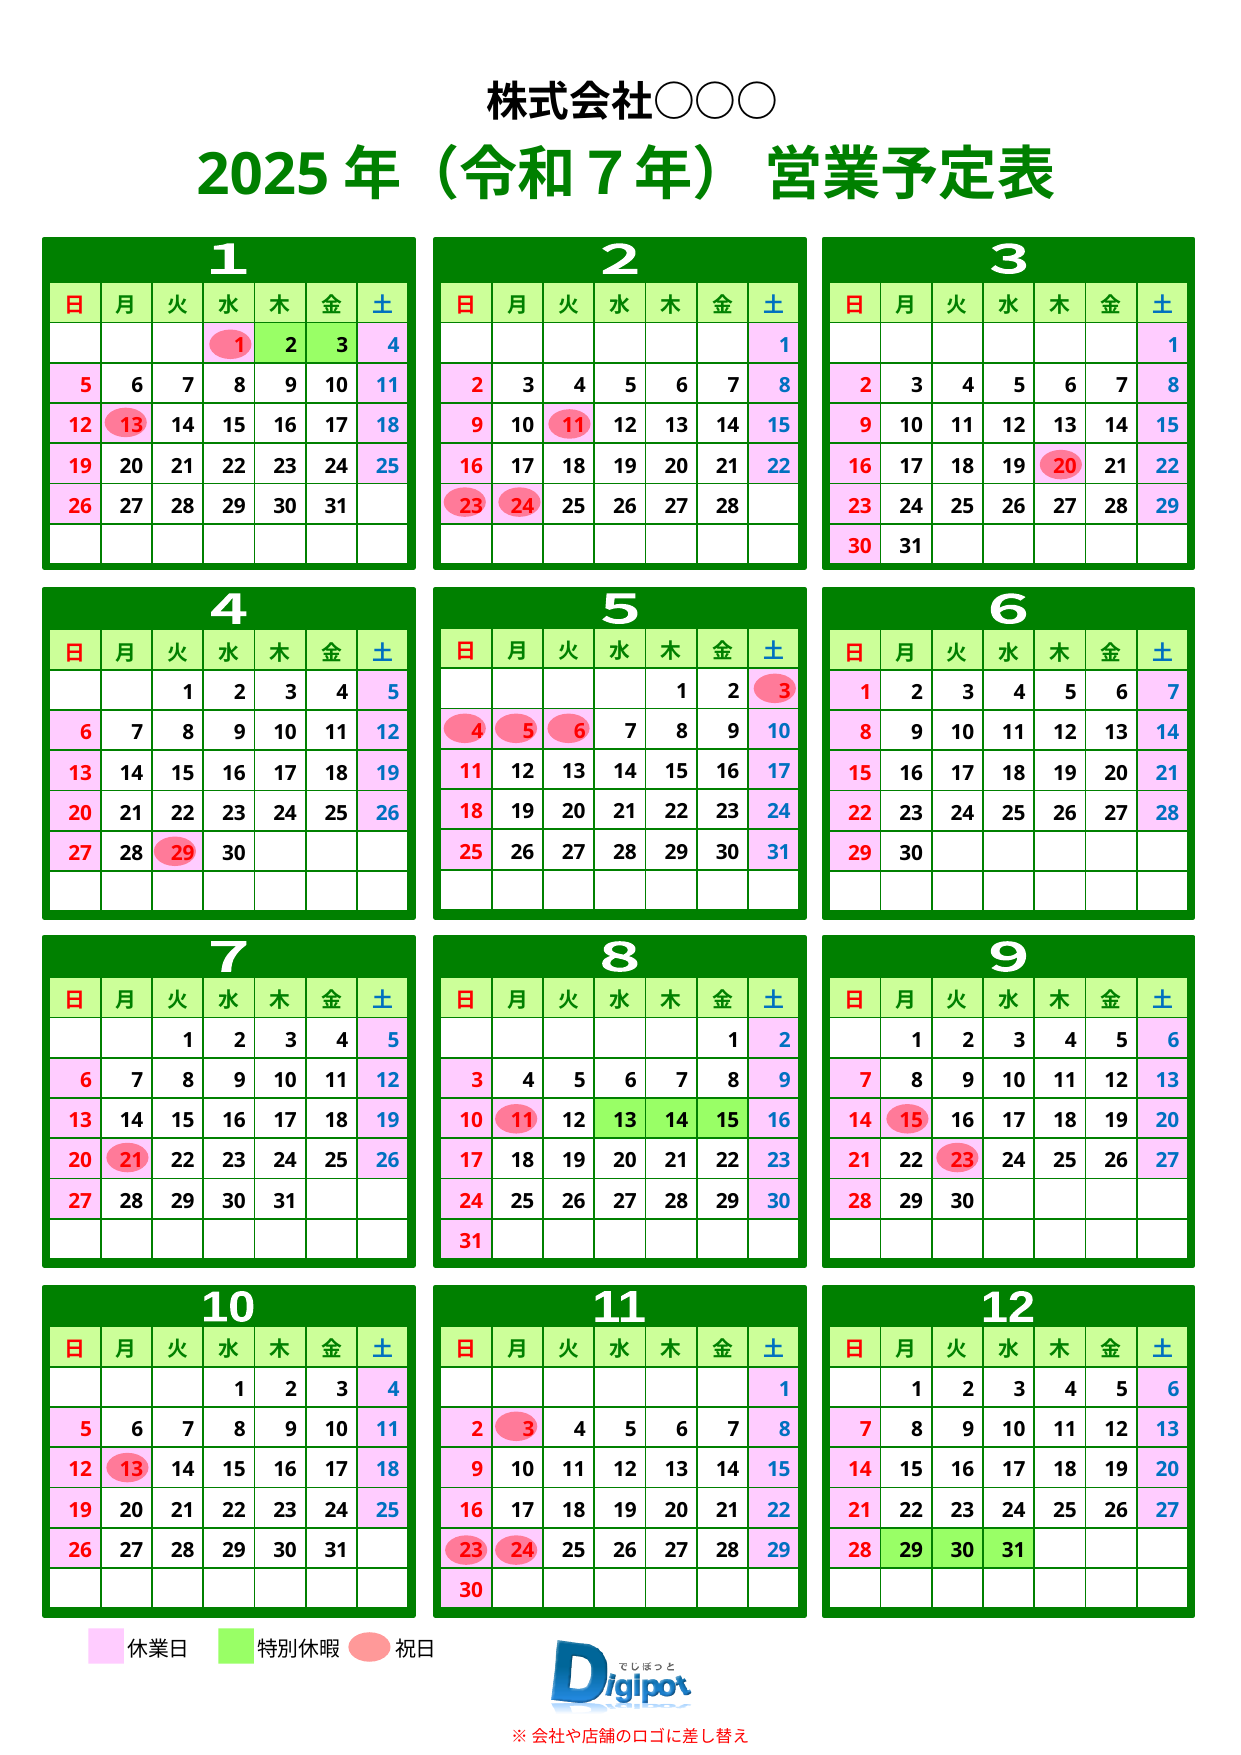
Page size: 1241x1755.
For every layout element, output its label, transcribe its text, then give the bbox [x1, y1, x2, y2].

table_cell [1086, 323, 1136, 362]
table_cell [50, 525, 100, 563]
table_cell 4 [544, 1408, 593, 1446]
table_cell 15 [1138, 404, 1187, 442]
table_cell 20 [646, 444, 696, 483]
table_cell [544, 1220, 593, 1258]
table_cell 6 [50, 1059, 100, 1097]
table_cell 16 [933, 1099, 982, 1137]
table_header 火 [544, 1327, 593, 1366]
text_box 休業日 [112, 1628, 226, 1669]
table_cell 9 [698, 709, 747, 748]
table_cell [698, 1368, 747, 1406]
text_box [498, 487, 541, 517]
table_cell 16 [204, 1099, 254, 1137]
table_cell 26 [595, 484, 645, 523]
table_cell 27 [102, 1529, 151, 1567]
table_cell 15 [698, 1099, 747, 1137]
table_cell [493, 323, 542, 362]
table_header 木 [255, 630, 305, 669]
table_cell 13 [1086, 711, 1136, 749]
table_cell 5 [1035, 671, 1085, 709]
table_header 木 [646, 283, 696, 322]
table_cell [595, 525, 645, 563]
table_cell 21 [153, 1488, 202, 1527]
table_cell [749, 1569, 798, 1607]
text_box [824, 1286, 1194, 1616]
table_cell 15 [749, 1448, 798, 1487]
table_cell [1035, 1179, 1085, 1218]
table_cell 26 [595, 1529, 645, 1567]
table_cell 12 [595, 1448, 645, 1487]
table_cell [358, 484, 407, 523]
table_cell 20 [1138, 1099, 1187, 1137]
table_cell 9 [830, 404, 880, 442]
table_header 金 [1086, 283, 1136, 322]
table_cell [749, 484, 798, 523]
table_cell 11 [544, 1448, 593, 1487]
table_header 月 [102, 630, 151, 669]
table_cell 30 [749, 1179, 798, 1218]
table_cell [698, 323, 747, 362]
table_cell [984, 1220, 1033, 1258]
table_cell 3 [984, 1368, 1033, 1406]
table_cell 19 [1086, 1448, 1136, 1487]
table_cell [204, 1220, 254, 1258]
table_cell [984, 323, 1033, 362]
table_header 土 [358, 1327, 407, 1366]
table_header 水 [984, 283, 1033, 322]
table_cell 10 [493, 404, 542, 442]
table_cell 22 [830, 791, 880, 830]
table_cell [255, 525, 305, 563]
table_cell 31 [984, 1529, 1033, 1567]
table_header 月 [493, 1327, 542, 1366]
table_cell 11 [1035, 1408, 1085, 1446]
table_cell [204, 872, 254, 910]
table_cell 30 [204, 832, 254, 870]
table_header 土 [749, 629, 798, 667]
table_cell [544, 323, 593, 362]
table_cell 25 [933, 484, 982, 523]
table_cell 9 [933, 1408, 982, 1446]
table_cell [50, 1018, 100, 1057]
table_cell [493, 1368, 542, 1406]
table_cell 10 [493, 1448, 542, 1487]
table_cell 7 [646, 1059, 696, 1097]
table_cell 3 [307, 323, 356, 362]
table_header 水 [984, 630, 1033, 669]
text_box [495, 1104, 538, 1134]
table_header 金 [307, 283, 356, 322]
table_cell 16 [204, 751, 254, 790]
table_cell [1086, 1569, 1136, 1607]
table_cell 1 [1138, 323, 1187, 362]
table_cell [1086, 872, 1136, 910]
table_cell [933, 1569, 982, 1607]
table_cell 20 [102, 444, 151, 483]
table_cell 3 [749, 669, 798, 708]
table_cell 19 [595, 444, 645, 483]
table_cell 13 [1035, 404, 1085, 442]
table_cell 17 [255, 751, 305, 790]
table_cell 6 [595, 1059, 645, 1097]
table_cell [493, 669, 542, 708]
table_cell [646, 525, 696, 563]
table_cell 27 [595, 1179, 645, 1218]
table_cell 15 [646, 750, 696, 788]
table_cell 23 [698, 790, 747, 828]
table_cell 17 [493, 444, 542, 483]
table_cell 27 [102, 484, 151, 523]
table_cell 11 [307, 711, 356, 749]
table_cell [544, 1018, 593, 1057]
table_cell 8 [1138, 364, 1187, 402]
table_cell 9 [441, 404, 491, 442]
text_box [435, 589, 805, 918]
table_cell 30 [881, 832, 931, 870]
table_cell 2 [933, 1368, 982, 1406]
table_cell [933, 1220, 982, 1258]
table_cell [1138, 832, 1187, 870]
table_cell 18 [933, 444, 982, 483]
table_header 月 [102, 1327, 151, 1366]
table_header 土 [1138, 978, 1187, 1017]
table_cell 24 [255, 791, 305, 830]
table_cell 28 [1138, 791, 1187, 830]
table_cell 21 [1086, 444, 1136, 483]
table_cell 27 [1138, 1139, 1187, 1178]
table_header 日 [830, 630, 880, 669]
table_cell 15 [830, 751, 880, 790]
table_cell [50, 1569, 100, 1607]
table_cell 1 [204, 1368, 254, 1406]
text_box [44, 239, 414, 568]
table_cell 29 [646, 830, 696, 869]
table_cell 17 [441, 1139, 491, 1178]
table_cell 20 [102, 1488, 151, 1527]
table_cell [1086, 1220, 1136, 1258]
table_cell 6 [646, 364, 696, 402]
table_cell [358, 872, 407, 910]
table_cell 25 [307, 1139, 356, 1178]
table_cell 7 [830, 1059, 880, 1097]
table_cell 8 [881, 1408, 931, 1446]
table_cell [881, 1569, 931, 1607]
table_header 水 [204, 978, 254, 1017]
table_cell 3 [933, 671, 982, 709]
table_cell 22 [749, 444, 798, 483]
table_cell [358, 1569, 407, 1607]
table_cell [1035, 832, 1085, 870]
table_cell [881, 872, 931, 910]
table_cell [544, 1569, 593, 1607]
table_cell 27 [50, 1179, 100, 1218]
table_header 水 [595, 283, 645, 322]
table_cell 8 [749, 1408, 798, 1446]
text_box [218, 1628, 242, 1664]
table_cell 10 [307, 1408, 356, 1446]
table_cell 13 [1138, 1408, 1187, 1446]
table_cell [102, 1220, 151, 1258]
table_cell 5 [50, 1408, 100, 1446]
table_cell 12 [544, 1099, 593, 1137]
table_cell 9 [255, 364, 305, 402]
text_box [44, 589, 414, 918]
table_header 水 [984, 978, 1033, 1017]
table_cell 7 [1086, 364, 1136, 402]
table_cell 21 [153, 444, 202, 483]
table_cell 29 [881, 1529, 931, 1567]
table_header 火 [153, 630, 202, 669]
table_cell 30 [933, 1529, 982, 1567]
table_cell 19 [358, 751, 407, 790]
table_cell 15 [881, 1099, 931, 1137]
table_cell 20 [50, 791, 100, 830]
table_cell [984, 1569, 1033, 1607]
table_cell 17 [493, 1488, 542, 1527]
table_cell [50, 1220, 100, 1258]
table_cell 13 [646, 404, 696, 442]
table_cell [102, 1569, 151, 1607]
table_header 日 [441, 283, 491, 322]
table_cell 8 [698, 1059, 747, 1097]
table_cell 25 [358, 444, 407, 483]
table_cell [984, 525, 1033, 563]
table_header 火 [933, 283, 982, 322]
table_header 月 [493, 978, 542, 1017]
table_cell 29 [749, 1529, 798, 1567]
table_cell 1 [881, 1368, 931, 1406]
table_cell [307, 872, 356, 910]
table_cell 23 [933, 1139, 982, 1178]
table_cell [307, 1220, 356, 1258]
table_cell 17 [881, 444, 931, 483]
table_header 木 [1035, 978, 1085, 1017]
table_cell [933, 832, 982, 870]
table_cell [1138, 1529, 1187, 1567]
table_cell 31 [307, 1529, 356, 1567]
table_cell 20 [1035, 444, 1085, 483]
table_cell [881, 323, 931, 362]
table_cell 10 [255, 711, 305, 749]
table_cell [830, 1018, 880, 1057]
table_cell [933, 525, 982, 563]
table_cell 15 [153, 1099, 202, 1137]
table_cell 6 [1138, 1368, 1187, 1406]
table_cell 21 [646, 1139, 696, 1178]
table_cell [1138, 525, 1187, 563]
text_box [548, 409, 591, 439]
table_cell 16 [933, 1448, 982, 1487]
table_header 金 [698, 978, 747, 1017]
table_cell 5 [358, 1018, 407, 1057]
table_cell 11 [933, 404, 982, 442]
table_cell 21 [698, 444, 747, 483]
table_cell 4 [358, 1368, 407, 1406]
table_cell 15 [204, 1448, 254, 1487]
table_cell 19 [984, 444, 1033, 483]
table_cell 25 [441, 830, 491, 869]
table_cell 20 [50, 1139, 100, 1178]
table_cell 19 [595, 1488, 645, 1527]
table_cell 3 [307, 1368, 356, 1406]
table_cell 5 [595, 1408, 645, 1446]
table_cell 11 [358, 364, 407, 402]
table_cell 21 [102, 791, 151, 830]
table_cell 21 [830, 1139, 880, 1178]
table_cell 22 [881, 1488, 931, 1527]
table_cell [933, 323, 982, 362]
table_cell 1 [749, 1368, 798, 1406]
table_cell 5 [493, 709, 542, 748]
text_box [936, 1142, 979, 1173]
table_cell 29 [204, 484, 254, 523]
table_cell [984, 1179, 1033, 1218]
table_cell 6 [1086, 671, 1136, 709]
picture [550, 1640, 692, 1717]
table_cell 1 [204, 323, 254, 362]
table_header 水 [204, 1327, 254, 1366]
table_header 月 [102, 283, 151, 322]
table_cell 30 [441, 1569, 491, 1607]
table_cell 16 [698, 750, 747, 788]
table_cell 22 [646, 790, 696, 828]
table_cell [698, 525, 747, 563]
table_header 火 [933, 1327, 982, 1366]
table_header 木 [646, 1327, 696, 1366]
table_cell [830, 1368, 880, 1406]
table_cell [1035, 525, 1085, 563]
table_cell 14 [1086, 404, 1136, 442]
table_cell 1 [153, 671, 202, 709]
table_cell 30 [830, 525, 880, 563]
table_cell 10 [933, 711, 982, 749]
table_cell 17 [984, 1099, 1033, 1137]
table_cell 31 [749, 830, 798, 869]
table_cell 18 [358, 1448, 407, 1487]
table_header 土 [1138, 1327, 1187, 1366]
table_cell 20 [544, 790, 593, 828]
table_cell [153, 1368, 202, 1406]
table_cell 13 [102, 1448, 151, 1487]
table_cell 27 [646, 1529, 696, 1567]
table_cell [493, 1018, 542, 1057]
table_cell 28 [830, 1529, 880, 1567]
text_box [445, 1535, 488, 1565]
table_cell 21 [595, 790, 645, 828]
table_cell [646, 1569, 696, 1607]
table_cell 7 [1138, 671, 1187, 709]
table_cell 14 [830, 1099, 880, 1137]
table_cell [358, 1220, 407, 1258]
table_cell 12 [595, 404, 645, 442]
table_cell 23 [441, 484, 491, 523]
table_cell 9 [933, 1059, 982, 1097]
table_cell 11 [544, 404, 593, 442]
table_cell 28 [698, 1529, 747, 1567]
table_cell 22 [749, 1488, 798, 1527]
table_cell 19 [493, 790, 542, 828]
table_cell 29 [830, 832, 880, 870]
table_cell 8 [646, 709, 696, 748]
table_cell 2 [204, 1018, 254, 1057]
table_header 金 [307, 978, 356, 1017]
table_cell [204, 1569, 254, 1607]
table_header 日 [441, 629, 491, 667]
table_cell 13 [102, 404, 151, 442]
table_cell 5 [358, 671, 407, 709]
table_cell 16 [881, 751, 931, 790]
table_cell [595, 1569, 645, 1607]
table_header 土 [1138, 630, 1187, 669]
table_cell 9 [204, 711, 254, 749]
table_cell 18 [984, 751, 1033, 790]
text_box [435, 1286, 805, 1616]
table_cell 4 [307, 1018, 356, 1057]
table_cell 1 [881, 1018, 931, 1057]
table_header 水 [984, 1327, 1033, 1366]
table_header 金 [307, 1327, 356, 1366]
table_cell 23 [255, 1488, 305, 1527]
table_cell 2 [698, 669, 747, 708]
table_cell [595, 1220, 645, 1258]
text_box [106, 1452, 149, 1483]
table_cell 18 [1035, 1099, 1085, 1137]
table_cell 24 [984, 1139, 1033, 1178]
table_cell 14 [102, 751, 151, 790]
table_cell [50, 1368, 100, 1406]
table_cell [544, 525, 593, 563]
table_cell 20 [595, 1139, 645, 1178]
table_cell 18 [544, 1488, 593, 1527]
table_header 日 [50, 1327, 100, 1366]
table_cell [544, 1368, 593, 1406]
table_cell 14 [153, 1448, 202, 1487]
table_cell 2 [441, 364, 491, 402]
table_cell 23 [933, 1488, 982, 1527]
table_cell 7 [102, 1059, 151, 1097]
text_box [495, 1411, 538, 1442]
table_cell 8 [153, 711, 202, 749]
table_header 土 [358, 978, 407, 1017]
table_cell 7 [595, 709, 645, 748]
table_cell 6 [1035, 364, 1085, 402]
table_cell [1035, 323, 1085, 362]
text_box [753, 673, 796, 704]
table_cell [1138, 1569, 1187, 1607]
table_cell 11 [984, 711, 1033, 749]
table_cell 29 [881, 1179, 931, 1218]
table_header 金 [1086, 978, 1136, 1017]
table_header 日 [830, 1327, 880, 1366]
table_cell 17 [307, 404, 356, 442]
table_header 日 [50, 283, 100, 322]
text_box [435, 239, 805, 568]
table_cell 24 [984, 1488, 1033, 1527]
table_cell 19 [358, 1099, 407, 1137]
text_box [547, 713, 590, 744]
text_box [494, 713, 538, 744]
table_cell 6 [1138, 1018, 1187, 1057]
table_cell 6 [544, 709, 593, 748]
table_cell 2 [933, 1018, 982, 1057]
table_cell 12 [50, 1448, 100, 1487]
table_cell [544, 669, 593, 708]
table_cell 21 [830, 1488, 880, 1527]
table_cell 9 [204, 1059, 254, 1097]
table_cell 26 [984, 484, 1033, 523]
table_cell 7 [153, 1408, 202, 1446]
table_header 金 [307, 630, 356, 669]
text_box [435, 936, 805, 1266]
table_cell [493, 1569, 542, 1607]
table_cell 1 [749, 323, 798, 362]
table_cell 4 [933, 364, 982, 402]
table_header 月 [881, 283, 931, 322]
table_cell 13 [50, 1099, 100, 1137]
table_cell 19 [1086, 1099, 1136, 1137]
table_cell 13 [1138, 1059, 1187, 1097]
table_cell 10 [255, 1059, 305, 1097]
table_cell 29 [204, 1529, 254, 1567]
table_cell 31 [881, 525, 931, 563]
table_cell 1 [830, 671, 880, 709]
table_header 火 [933, 978, 982, 1017]
table_cell 8 [204, 1408, 254, 1446]
table_cell 19 [544, 1139, 593, 1178]
table_cell [441, 871, 491, 909]
table_cell 15 [881, 1448, 931, 1487]
table_cell 30 [255, 484, 305, 523]
table_cell 3 [441, 1059, 491, 1097]
table_cell 18 [1035, 1448, 1085, 1487]
table_cell 2 [441, 1408, 491, 1446]
table_header 金 [698, 1327, 747, 1366]
table_cell [358, 1529, 407, 1567]
table_cell [493, 525, 542, 563]
table_cell [50, 671, 100, 709]
table_cell 27 [50, 832, 100, 870]
table_cell 24 [493, 484, 542, 523]
table_header 水 [595, 1327, 645, 1366]
table_cell 14 [698, 404, 747, 442]
table_cell 17 [255, 1099, 305, 1137]
table_cell 7 [830, 1408, 880, 1446]
table_cell 13 [595, 1099, 645, 1137]
table_cell 14 [102, 1099, 151, 1137]
table_cell [204, 525, 254, 563]
table_cell [307, 1179, 356, 1218]
table_cell 30 [933, 1179, 982, 1218]
table_cell 18 [493, 1139, 542, 1178]
table_cell 22 [1138, 444, 1187, 483]
table_cell [102, 671, 151, 709]
table_cell [595, 323, 645, 362]
table_cell [441, 323, 491, 362]
table_cell 14 [1138, 711, 1187, 749]
text_box [209, 329, 252, 360]
table_cell 24 [307, 1488, 356, 1527]
table_cell 26 [493, 830, 542, 869]
table_cell 27 [646, 484, 696, 523]
table_cell 26 [1086, 1139, 1136, 1178]
table_cell 16 [255, 404, 305, 442]
text_box [886, 1104, 929, 1134]
table_cell 6 [102, 1408, 151, 1446]
table_cell 5 [544, 1059, 593, 1097]
table_cell [1138, 1220, 1187, 1258]
table_header 土 [358, 630, 407, 669]
table_cell [595, 669, 645, 708]
table_cell 30 [255, 1529, 305, 1567]
table_cell 4 [1035, 1018, 1085, 1057]
table_cell 13 [646, 1448, 696, 1487]
table_cell 20 [646, 1488, 696, 1527]
table_cell 1 [646, 669, 696, 708]
table_header 金 [1086, 1327, 1136, 1366]
table_cell 25 [307, 791, 356, 830]
table_cell 4 [441, 709, 491, 748]
table_cell 16 [441, 1488, 491, 1527]
table_cell 22 [204, 1488, 254, 1527]
table_header 金 [698, 283, 747, 322]
text_box [348, 1632, 380, 1662]
table_cell 12 [1086, 1059, 1136, 1097]
table_cell 25 [1035, 1488, 1085, 1527]
table_cell [698, 1569, 747, 1607]
table_cell 14 [698, 1448, 747, 1487]
table_cell [493, 871, 542, 909]
text_box 株式会社○○○ [88, 78, 1164, 121]
table_cell 25 [493, 1179, 542, 1218]
table_header 水 [595, 978, 645, 1017]
table_cell 8 [204, 364, 254, 402]
table_cell 15 [204, 404, 254, 442]
table_cell 26 [50, 1529, 100, 1567]
table_cell 17 [984, 1448, 1033, 1487]
table_cell 27 [1086, 791, 1136, 830]
text_box 祝日 [380, 1628, 452, 1669]
table_cell [646, 871, 696, 909]
table_cell 12 [984, 404, 1033, 442]
table_cell 24 [255, 1139, 305, 1178]
table_cell 19 [50, 1488, 100, 1527]
text_box [495, 1535, 538, 1565]
table_cell 11 [1035, 1059, 1085, 1097]
table_cell 12 [1035, 711, 1085, 749]
table_header 水 [204, 283, 254, 322]
table_cell 23 [255, 444, 305, 483]
table_cell 13 [50, 751, 100, 790]
table_header 金 [698, 629, 747, 667]
table_cell [307, 832, 356, 870]
table_header 木 [255, 283, 305, 322]
table_cell [544, 871, 593, 909]
table_cell 4 [544, 364, 593, 402]
text_box [824, 239, 1194, 568]
table_cell [441, 669, 491, 708]
table_cell [153, 872, 202, 910]
text_box [1039, 449, 1082, 480]
table_cell 7 [698, 364, 747, 402]
table_cell 23 [441, 1529, 491, 1567]
table_cell 14 [646, 1099, 696, 1137]
table_header 火 [933, 630, 982, 669]
table_cell 4 [307, 671, 356, 709]
table_cell 24 [441, 1179, 491, 1218]
table_cell [698, 1220, 747, 1258]
table_cell 21 [1138, 751, 1187, 790]
table_cell [50, 323, 100, 362]
table_cell [984, 872, 1033, 910]
table_cell [153, 1569, 202, 1607]
table_cell 31 [307, 484, 356, 523]
table_cell 8 [830, 711, 880, 749]
table_header 土 [749, 1327, 798, 1366]
text_box [824, 936, 1194, 1266]
table_cell [1086, 832, 1136, 870]
table_cell [749, 1220, 798, 1258]
table_cell [153, 1220, 202, 1258]
table_header 土 [358, 283, 407, 322]
table_cell 21 [698, 1488, 747, 1527]
table_cell 19 [1035, 751, 1085, 790]
table_cell 14 [830, 1448, 880, 1487]
table_header 火 [153, 978, 202, 1017]
table_cell 9 [749, 1059, 798, 1097]
table_cell [102, 525, 151, 563]
table_cell 25 [544, 1529, 593, 1567]
table_cell [1086, 525, 1136, 563]
table_cell [1138, 1179, 1187, 1218]
table_cell [830, 323, 880, 362]
table_header 木 [646, 629, 696, 667]
table_cell 29 [1138, 484, 1187, 523]
table_cell 5 [1086, 1018, 1136, 1057]
table_cell 4 [493, 1059, 542, 1097]
table_cell 12 [50, 404, 100, 442]
table_cell [646, 1220, 696, 1258]
table_cell 22 [204, 444, 254, 483]
table_cell 25 [1035, 1139, 1085, 1178]
table_cell 3 [255, 1018, 305, 1057]
table_cell 25 [358, 1488, 407, 1527]
table_cell 22 [698, 1139, 747, 1178]
table_cell 5 [595, 364, 645, 402]
table_cell [153, 525, 202, 563]
table_cell 20 [1138, 1448, 1187, 1487]
table_cell [933, 872, 982, 910]
table_cell 19 [50, 444, 100, 483]
table_cell 24 [749, 790, 798, 828]
table_cell [102, 1018, 151, 1057]
text_box [88, 1628, 112, 1664]
table_cell 4 [984, 671, 1033, 709]
table_cell [749, 525, 798, 563]
text_box [824, 589, 1194, 918]
table_cell 30 [204, 1179, 254, 1218]
table_cell 23 [204, 791, 254, 830]
table_cell [698, 871, 747, 909]
table_cell [1035, 1569, 1085, 1607]
table_cell [358, 832, 407, 870]
table_header 日 [830, 283, 880, 322]
table_cell 4 [1035, 1368, 1085, 1406]
table_cell 27 [544, 830, 593, 869]
table_cell 9 [255, 1408, 305, 1446]
table_header 木 [1035, 283, 1085, 322]
table_header 日 [441, 978, 491, 1017]
table_cell [255, 1220, 305, 1258]
table_cell 13 [544, 750, 593, 788]
table_cell 26 [358, 791, 407, 830]
table_header 月 [881, 630, 931, 669]
text_box [44, 936, 414, 1266]
table_header 日 [441, 1327, 491, 1366]
table_cell 22 [153, 791, 202, 830]
table_cell 16 [749, 1099, 798, 1137]
table_cell 5 [1086, 1368, 1136, 1406]
table_cell 22 [881, 1139, 931, 1178]
table_cell [881, 1220, 931, 1258]
table_header 木 [1035, 1327, 1085, 1366]
table_cell [1035, 872, 1085, 910]
table_cell 2 [830, 364, 880, 402]
table_cell 18 [544, 444, 593, 483]
table_cell 28 [153, 1529, 202, 1567]
table_cell 6 [646, 1408, 696, 1446]
table_cell 25 [544, 484, 593, 523]
table_header 月 [493, 629, 542, 667]
table_header 火 [153, 1327, 202, 1366]
table_header 火 [544, 629, 593, 667]
table_cell [307, 525, 356, 563]
table_cell [255, 872, 305, 910]
table_cell 17 [749, 750, 798, 788]
text_box [106, 1142, 149, 1173]
table_cell 2 [255, 323, 305, 362]
table_cell 28 [153, 484, 202, 523]
table_cell 6 [50, 711, 100, 749]
table_cell 28 [1086, 484, 1136, 523]
table_cell [358, 525, 407, 563]
table_header 水 [204, 630, 254, 669]
table_cell 7 [102, 711, 151, 749]
table_cell [1035, 1529, 1085, 1567]
table_header 金 [1086, 630, 1136, 669]
table_cell [595, 1368, 645, 1406]
table_cell 28 [646, 1179, 696, 1218]
table_cell 10 [441, 1099, 491, 1137]
table_header 月 [102, 978, 151, 1017]
table_cell [255, 1569, 305, 1607]
table_cell 11 [307, 1059, 356, 1097]
table_cell 2 [255, 1368, 305, 1406]
table_cell [1035, 1220, 1085, 1258]
text_box [44, 1286, 414, 1616]
table_cell 26 [1035, 791, 1085, 830]
table_cell [749, 871, 798, 909]
table_cell 9 [881, 711, 931, 749]
table_cell [830, 872, 880, 910]
table_cell 11 [358, 1408, 407, 1446]
table_cell 24 [307, 444, 356, 483]
table_cell 28 [698, 484, 747, 523]
table_header 月 [881, 1327, 931, 1366]
text_box [153, 836, 197, 867]
table_cell 28 [102, 1179, 151, 1218]
table_cell 3 [881, 364, 931, 402]
table_cell 12 [1086, 1408, 1136, 1446]
text_box [443, 713, 486, 744]
table_cell 18 [441, 790, 491, 828]
table_cell 6 [102, 364, 151, 402]
table_cell 9 [441, 1448, 491, 1487]
table_cell 25 [984, 791, 1033, 830]
table_cell 23 [881, 791, 931, 830]
table_header 木 [255, 1327, 305, 1366]
table_cell [830, 1220, 880, 1258]
table_cell 8 [749, 364, 798, 402]
table_header 土 [749, 283, 798, 322]
table_cell 15 [153, 751, 202, 790]
table_cell 7 [698, 1408, 747, 1446]
table_cell 23 [204, 1139, 254, 1178]
table_cell 12 [493, 750, 542, 788]
table_cell 12 [358, 1059, 407, 1097]
table_cell 10 [307, 364, 356, 402]
table_cell 18 [307, 1099, 356, 1137]
table_cell 1 [153, 1018, 202, 1057]
table_cell [493, 1220, 542, 1258]
table_cell 23 [830, 484, 880, 523]
table_cell [102, 1368, 151, 1406]
table_cell 16 [830, 444, 880, 483]
table_header 木 [646, 978, 696, 1017]
table_cell 21 [102, 1139, 151, 1178]
table_header 火 [544, 283, 593, 322]
text_box ※会社や店舗のロゴに差し替え [496, 1718, 765, 1754]
table_cell 28 [830, 1179, 880, 1218]
table_cell [441, 525, 491, 563]
table_cell 18 [307, 751, 356, 790]
table_cell [646, 1018, 696, 1057]
table_cell 14 [595, 750, 645, 788]
table_cell 16 [441, 444, 491, 483]
table_cell 20 [1086, 751, 1136, 790]
table_cell 3 [493, 364, 542, 402]
table_cell 5 [50, 364, 100, 402]
table_cell [441, 1018, 491, 1057]
text_box [104, 407, 147, 438]
table_cell 26 [544, 1179, 593, 1218]
table_cell 8 [881, 1059, 931, 1097]
table_cell 3 [493, 1408, 542, 1446]
table_cell [1086, 1179, 1136, 1218]
table_cell 1 [698, 1018, 747, 1057]
table_cell 4 [358, 323, 407, 362]
table_cell 7 [153, 364, 202, 402]
table_cell 26 [50, 484, 100, 523]
table_header 土 [749, 978, 798, 1017]
table_cell 17 [307, 1448, 356, 1487]
table_cell 2 [881, 671, 931, 709]
table_cell [102, 323, 151, 362]
table_cell 3 [984, 1018, 1033, 1057]
table_cell 16 [255, 1448, 305, 1487]
table_cell [984, 832, 1033, 870]
table_cell 29 [698, 1179, 747, 1218]
table_cell [153, 323, 202, 362]
table_cell 24 [881, 484, 931, 523]
table_cell 23 [749, 1139, 798, 1178]
text_box 2025年（令和７年） 営業予定表 [88, 149, 1164, 193]
table_cell 30 [698, 830, 747, 869]
table_cell [646, 1368, 696, 1406]
table_cell 12 [358, 711, 407, 749]
table_header 木 [1035, 630, 1085, 669]
table_cell 24 [933, 791, 982, 830]
table_cell 10 [881, 404, 931, 442]
table_cell 11 [441, 750, 491, 788]
table_cell [102, 872, 151, 910]
table_cell 10 [984, 1059, 1033, 1097]
table_cell 28 [102, 832, 151, 870]
table_cell 14 [153, 404, 202, 442]
table_cell [1138, 872, 1187, 910]
table_cell 11 [493, 1099, 542, 1137]
table_cell 5 [984, 364, 1033, 402]
table_cell 31 [441, 1220, 491, 1258]
table_cell [441, 1368, 491, 1406]
table_header 日 [830, 978, 880, 1017]
table_cell 15 [749, 404, 798, 442]
table_cell 3 [255, 671, 305, 709]
text_box 特別休暇 [242, 1628, 377, 1669]
table_cell 29 [153, 1179, 202, 1218]
table_cell 17 [933, 751, 982, 790]
table_cell 18 [358, 404, 407, 442]
table_cell 2 [749, 1018, 798, 1057]
table_header 日 [50, 630, 100, 669]
table_cell 28 [595, 830, 645, 869]
table_cell [358, 1179, 407, 1218]
table_header 日 [50, 978, 100, 1017]
table_cell 8 [153, 1059, 202, 1097]
table_cell [307, 1569, 356, 1607]
table_cell [255, 832, 305, 870]
table_cell 22 [153, 1139, 202, 1178]
table_cell 2 [204, 671, 254, 709]
text_box [443, 487, 486, 517]
table_cell [1086, 1529, 1136, 1567]
table_cell 27 [1035, 484, 1085, 523]
table_cell [830, 1569, 880, 1607]
table_cell [50, 872, 100, 910]
table_cell 24 [493, 1529, 542, 1567]
table_header 月 [493, 283, 542, 322]
table_cell 27 [1138, 1488, 1187, 1527]
table_cell 26 [358, 1139, 407, 1178]
table_cell 26 [1086, 1488, 1136, 1527]
table_cell 10 [984, 1408, 1033, 1446]
table_header 火 [544, 978, 593, 1017]
table_header 火 [153, 283, 202, 322]
table_header 月 [881, 978, 931, 1017]
table_header 土 [1138, 283, 1187, 322]
table_cell 29 [153, 832, 202, 870]
table_cell 10 [749, 709, 798, 748]
table_cell [595, 871, 645, 909]
table_cell [595, 1018, 645, 1057]
table_header 水 [595, 629, 645, 667]
table_cell 31 [255, 1179, 305, 1218]
table_cell [646, 323, 696, 362]
table_header 木 [255, 978, 305, 1017]
